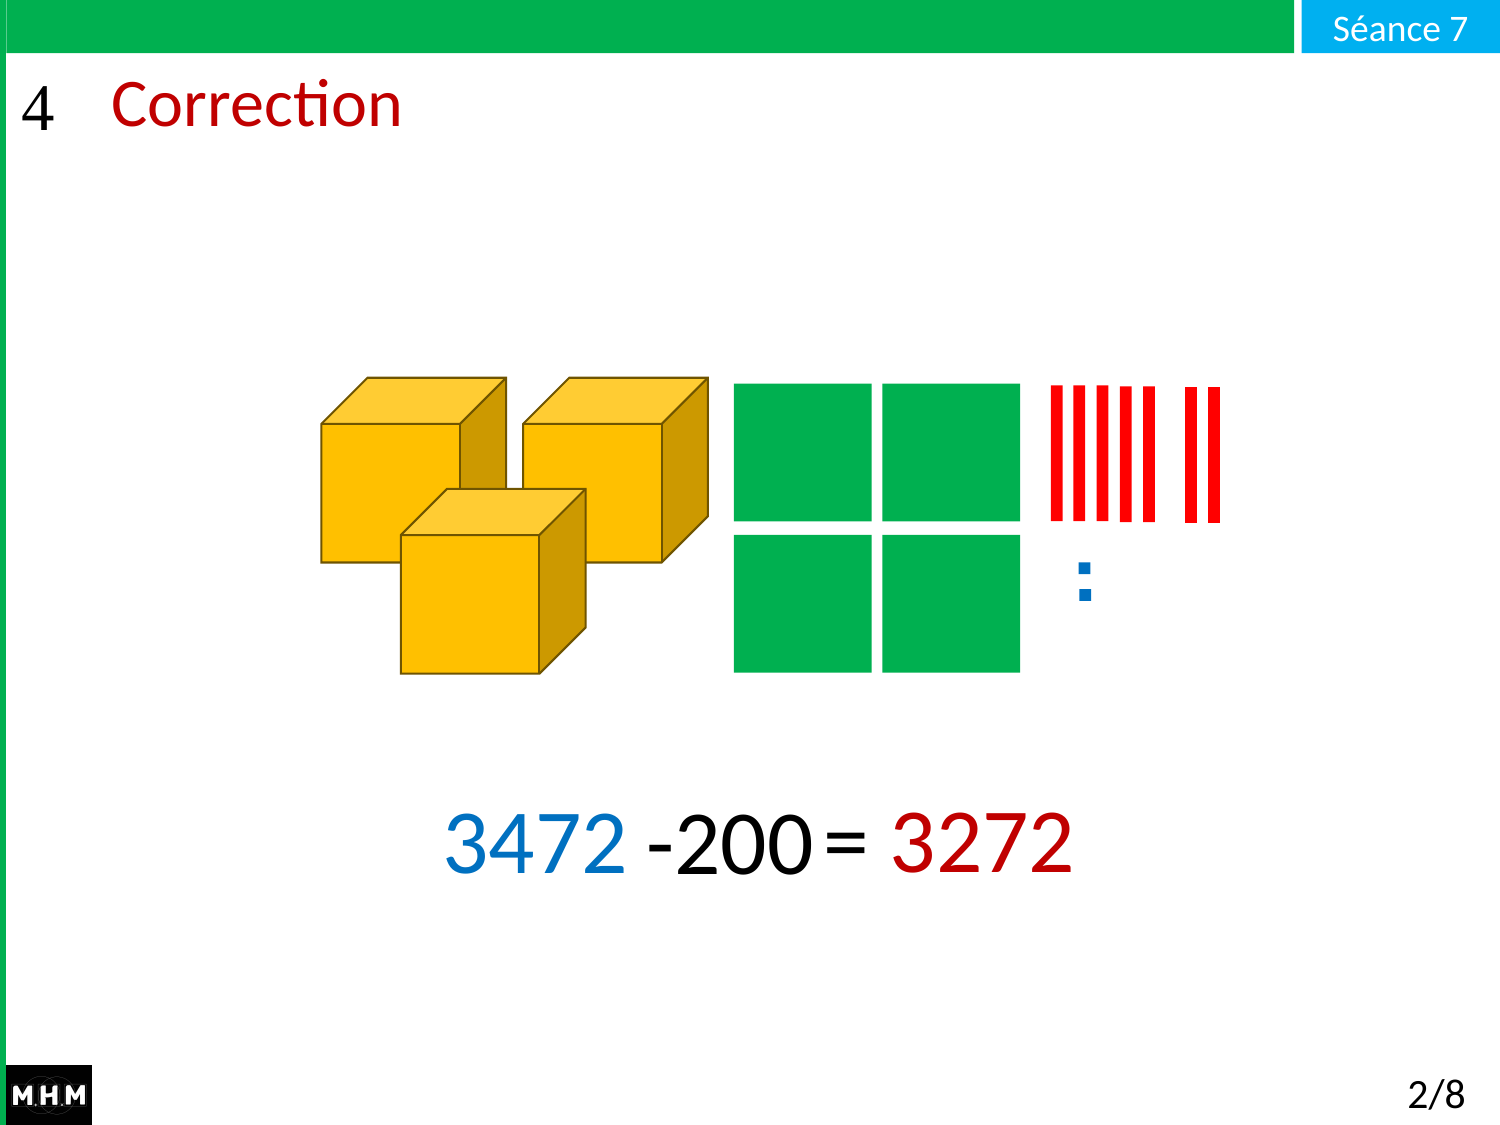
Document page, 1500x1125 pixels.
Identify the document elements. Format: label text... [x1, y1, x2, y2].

text_box [881, 383, 1021, 522]
text_box [1096, 384, 1109, 522]
text_box [881, 534, 1021, 674]
list 2/8 [1373, 1064, 1500, 1125]
picture [6, 1065, 92, 1125]
text_box [1078, 561, 1091, 575]
text_box [1184, 386, 1198, 524]
text_box [399, 487, 587, 675]
title Correction [96, 60, 1391, 150]
text_box [1072, 384, 1086, 522]
text_box [1207, 386, 1221, 524]
text_box [1119, 385, 1133, 523]
text_box 3472 [427, 774, 808, 900]
text_box [1142, 385, 1156, 523]
text_box [1078, 588, 1092, 602]
text_box = 3272 [808, 773, 1155, 898]
text_box [733, 534, 873, 674]
text_box [733, 383, 873, 522]
text_box -200 [631, 775, 979, 900]
text_box [320, 376, 508, 564]
text_box [1050, 384, 1064, 522]
text_box [522, 376, 709, 564]
